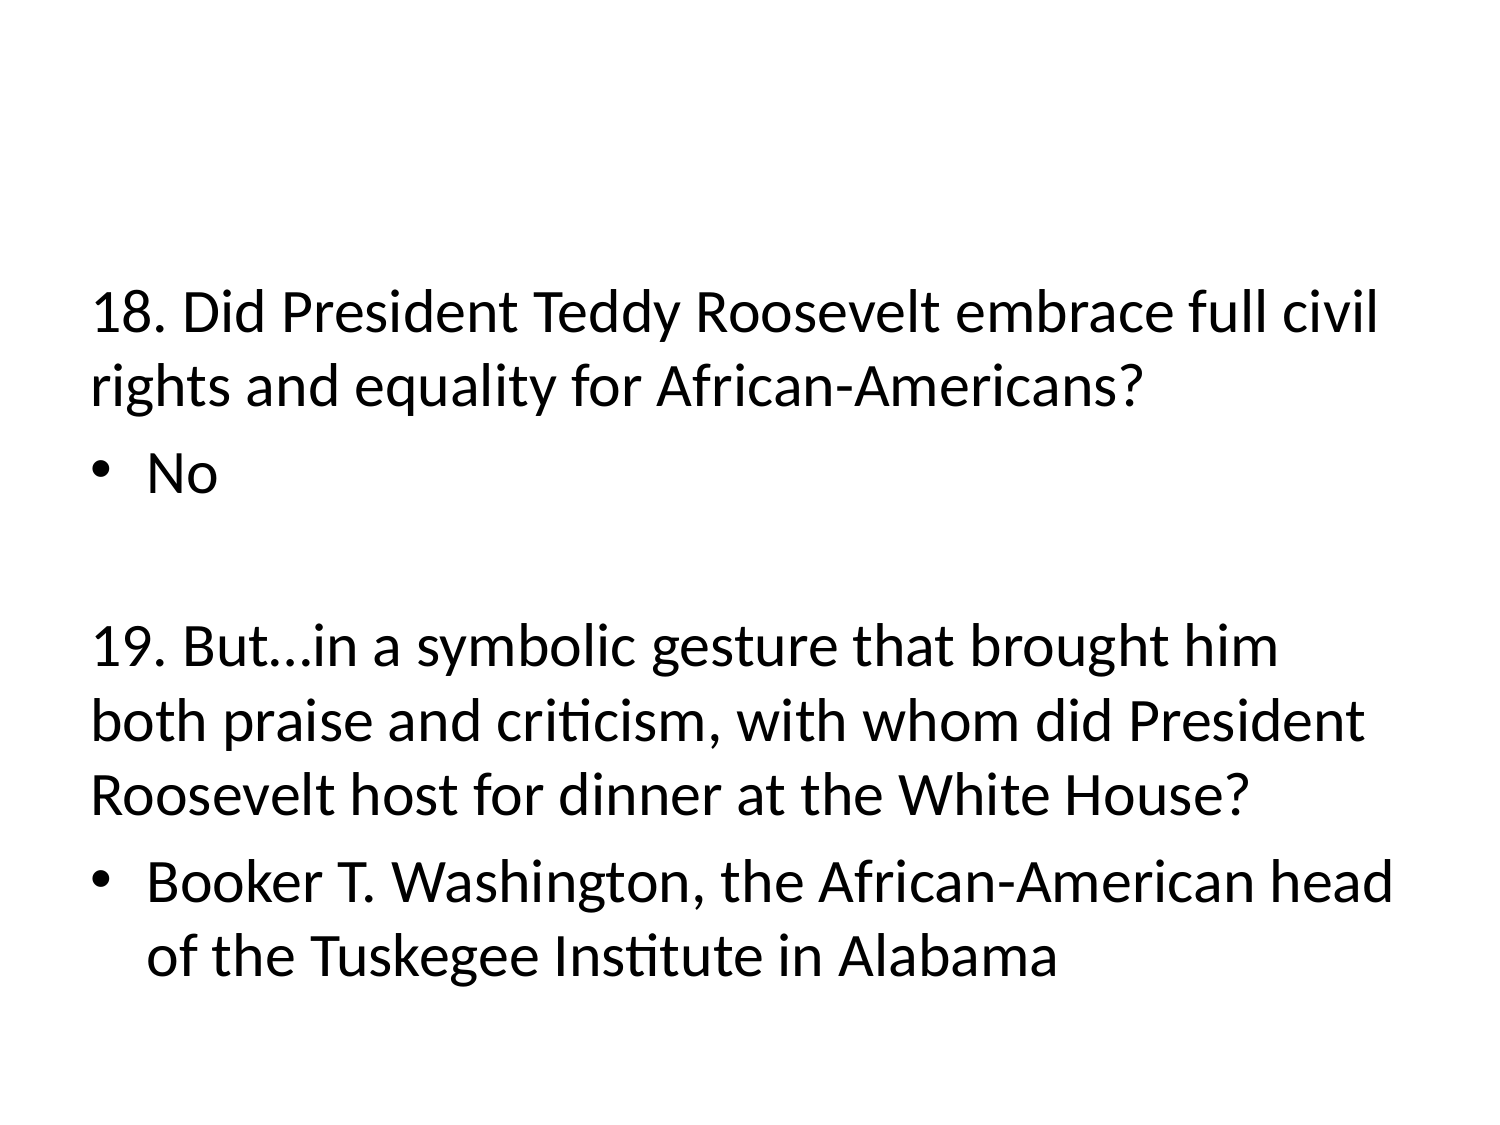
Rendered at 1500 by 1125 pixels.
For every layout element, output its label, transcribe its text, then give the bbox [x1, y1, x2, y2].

list 18. Did President Teddy Roosevelt embrace full civil rights and equality for African-Americans? No 19. But…in a symbolic gesture that brought him both praise and criticism, with whom did President Roosevelt host for dinner at the White House? Booker T. Washington, the African-American head of the Tuskegee Institute in Alabama [75, 262, 1425, 1005]
